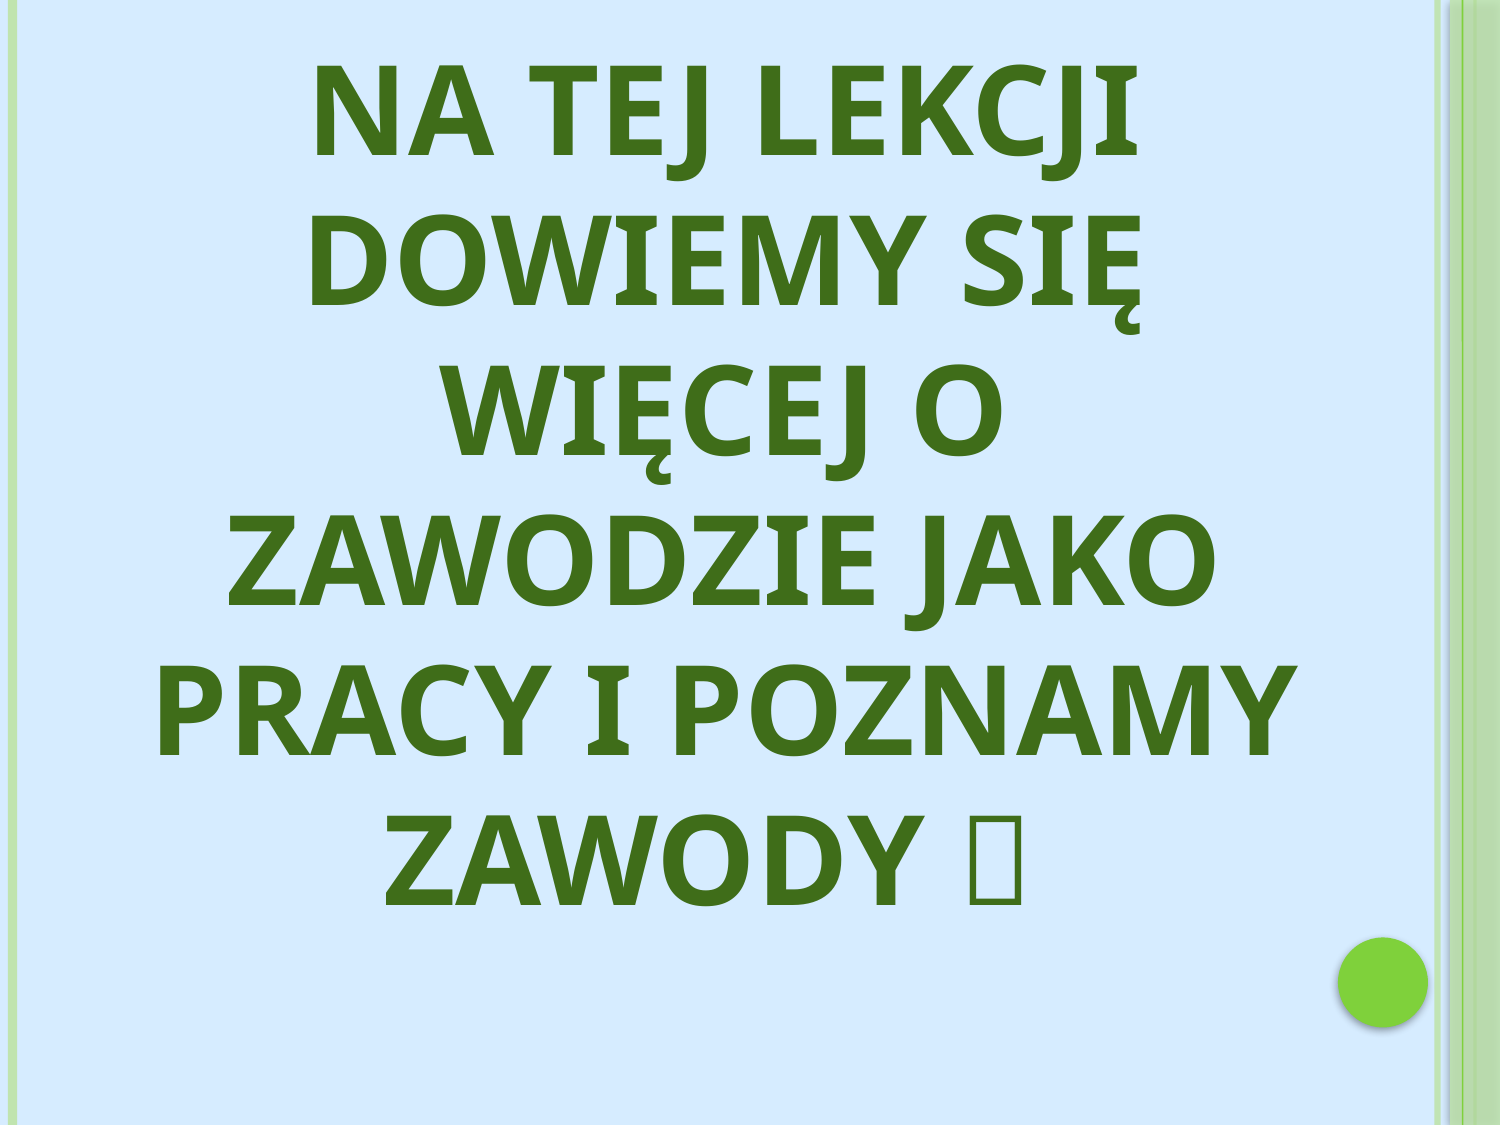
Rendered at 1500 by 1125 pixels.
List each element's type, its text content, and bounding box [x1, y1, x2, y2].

title Na tej lekcji dowiemy się więcej o zawodzie jako pracy i poznamy zawody  [112, 0, 1338, 939]
